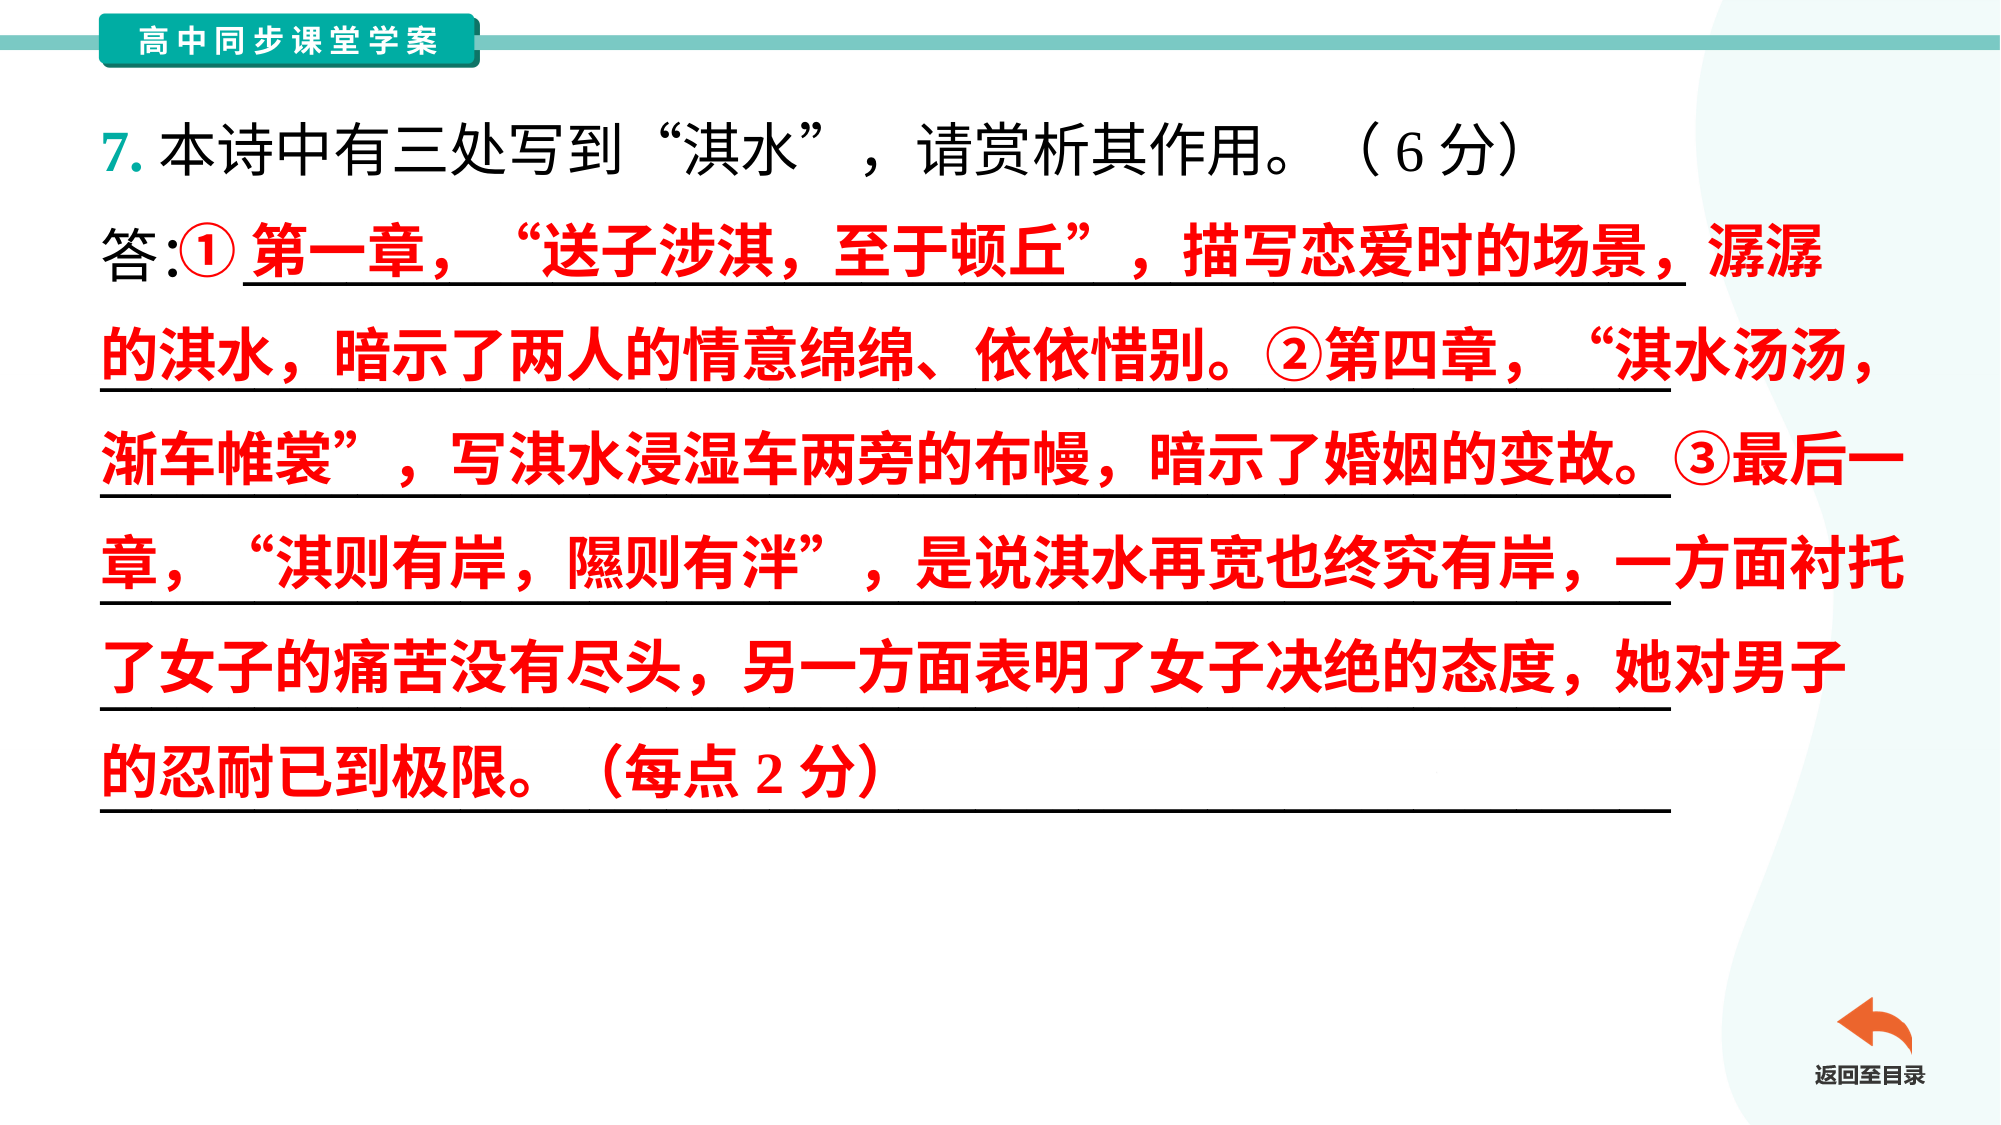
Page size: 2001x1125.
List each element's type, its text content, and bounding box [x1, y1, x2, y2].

text_box 7.本诗中有三处写到“淇水”，请赏析其作用。（6分） 答： ________________________________________________________ _____________________________________________________________ _____________________________________________________________ _____________________________________________________________ _____________________________________________________________ _____________________________________________________________ [100, 76, 1899, 179]
text_box ①第一章，“送子涉淇，至于顿丘”，描写恋爱时的场景，潺潺 的淇水，暗示了两人的情意绵绵、依依惜别。②第四章，“淇水汤汤， 渐车帷裳”，写淇水浸湿车两旁的布幔，暗示了婚姻的变故。③最后一 章，“淇则有岸，隰则有泮”，是说淇水再宽也终究有岸，一方面衬托 了女子的痛苦没有尽头，另一方面表明了女子决绝的态度，她对男子 的忍耐已到极限。（每点2分） [100, 179, 1899, 793]
text_box 7.本诗中有三处写到“淇水”，请赏析其作用。（6分） 答： ________________________________________________________ _____________________________________________________________ _____________________________________________________________ _____________________________________________________________ _____________________________________________________________ _____________________________________________________________ [100, 793, 1899, 801]
picture [0, 0, 2000, 1125]
